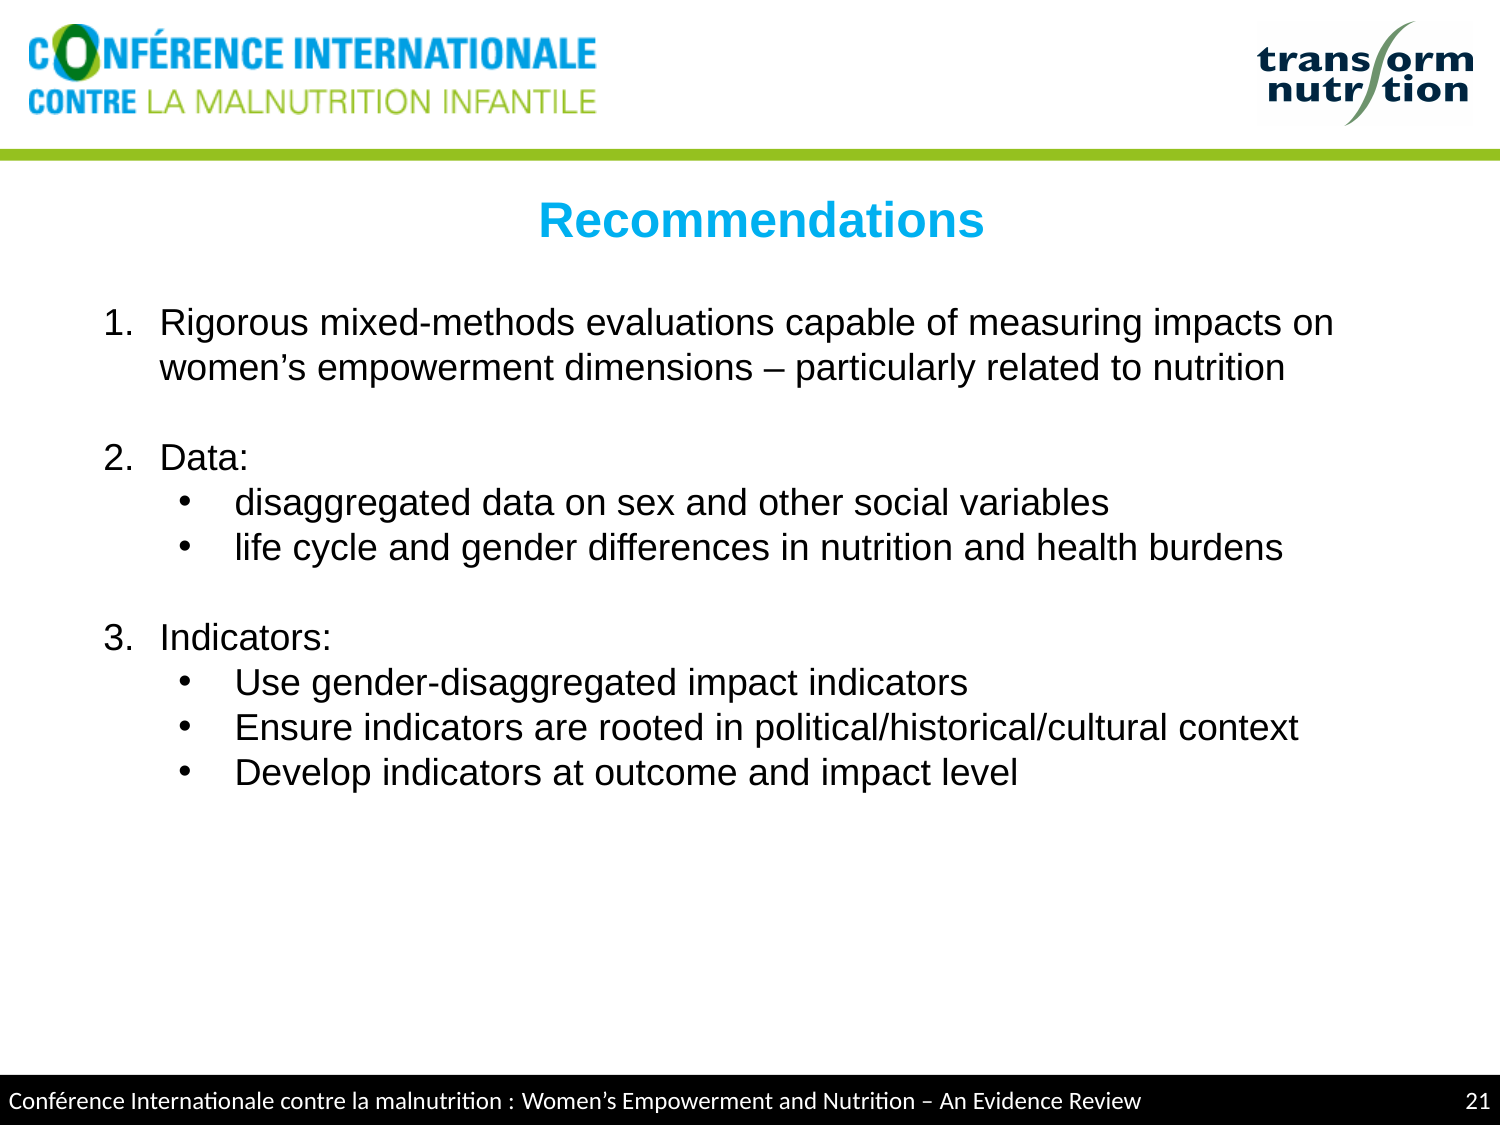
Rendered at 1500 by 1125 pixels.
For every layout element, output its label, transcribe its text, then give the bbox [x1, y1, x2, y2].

picture [1257, 21, 1474, 126]
text_box [0, 147, 1500, 163]
footer Conférence Internationale contre la malnutrition : Women’s Empowerment and Nutrition – An Evidence Review [0, 1069, 1199, 1125]
picture [29, 24, 597, 115]
text_box Rigorous mixed-methods evaluations capable of measuring impacts on women’s empowerment dimensions – particularly related to nutrition Data: disaggregated data on sex and other social variables life cycle and gender differences in nutrition and health burdens Indicators: Use gender-disaggregated impact indicators Ensure indicators are rooted in political/historical/cultural context Develop indicators at outcome and impact level [88, 290, 1424, 846]
text_box Recommendations [64, 179, 1459, 255]
slide_number 21 [1199, 1069, 1500, 1125]
